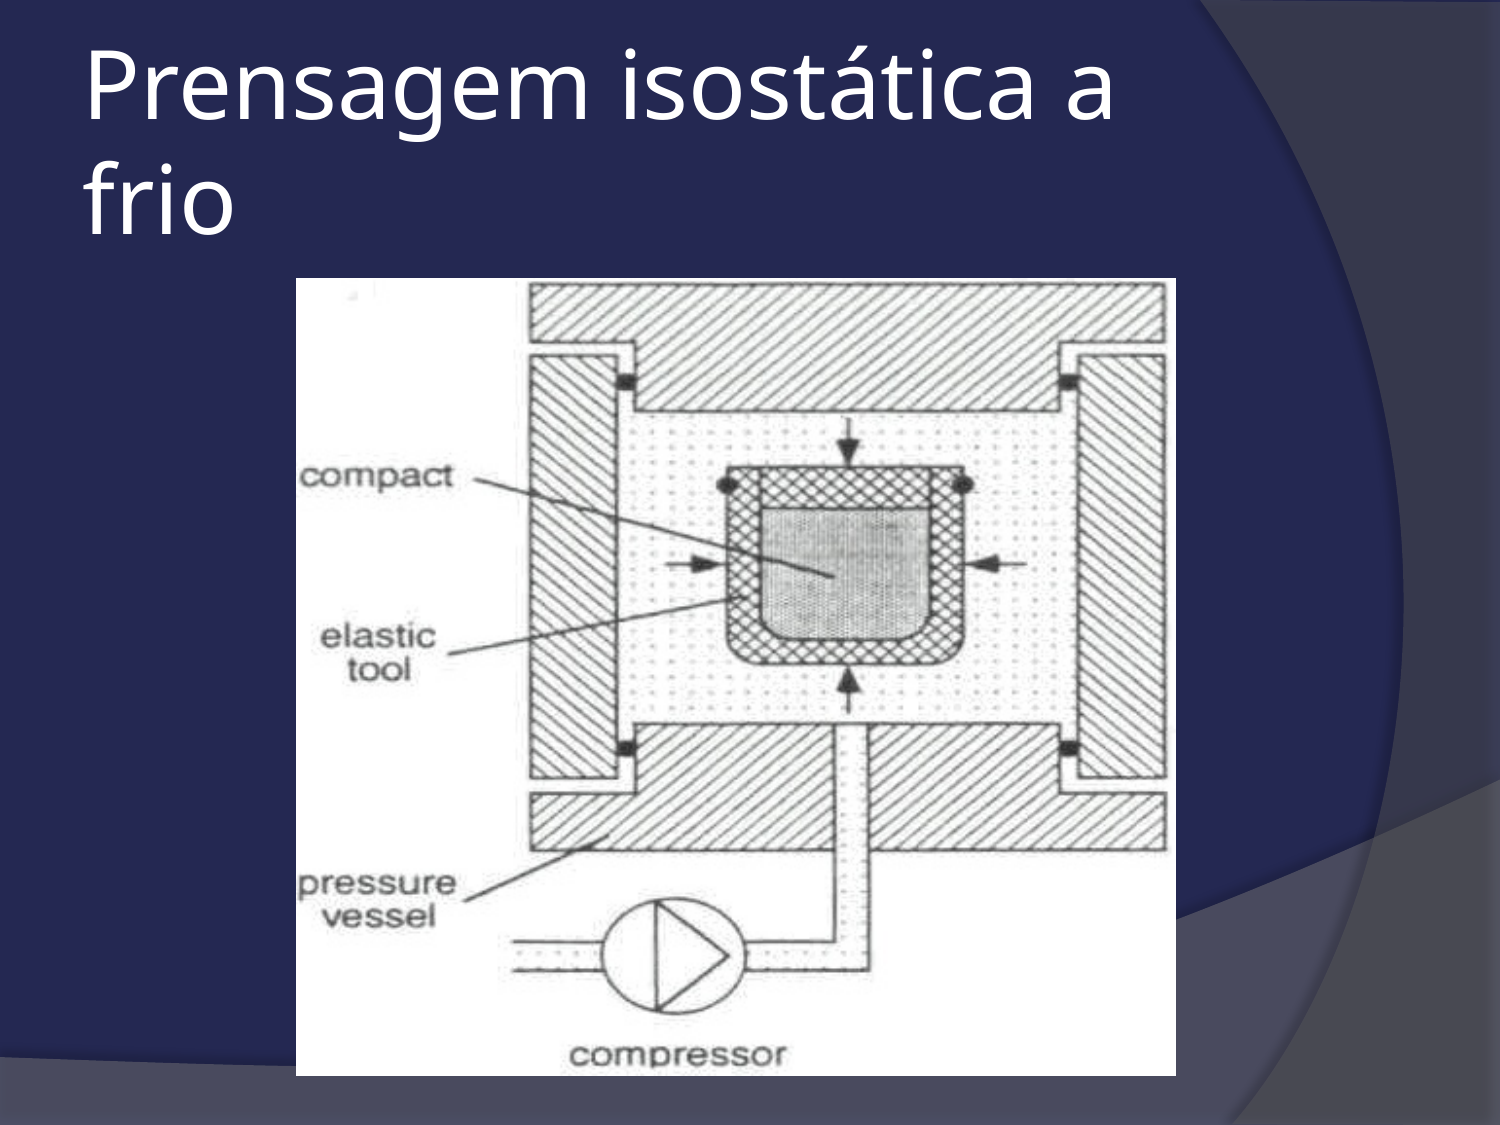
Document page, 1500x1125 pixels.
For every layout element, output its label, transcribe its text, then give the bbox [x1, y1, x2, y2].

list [296, 278, 1176, 1077]
title Prensagem isostática a frio [75, 45, 1300, 233]
